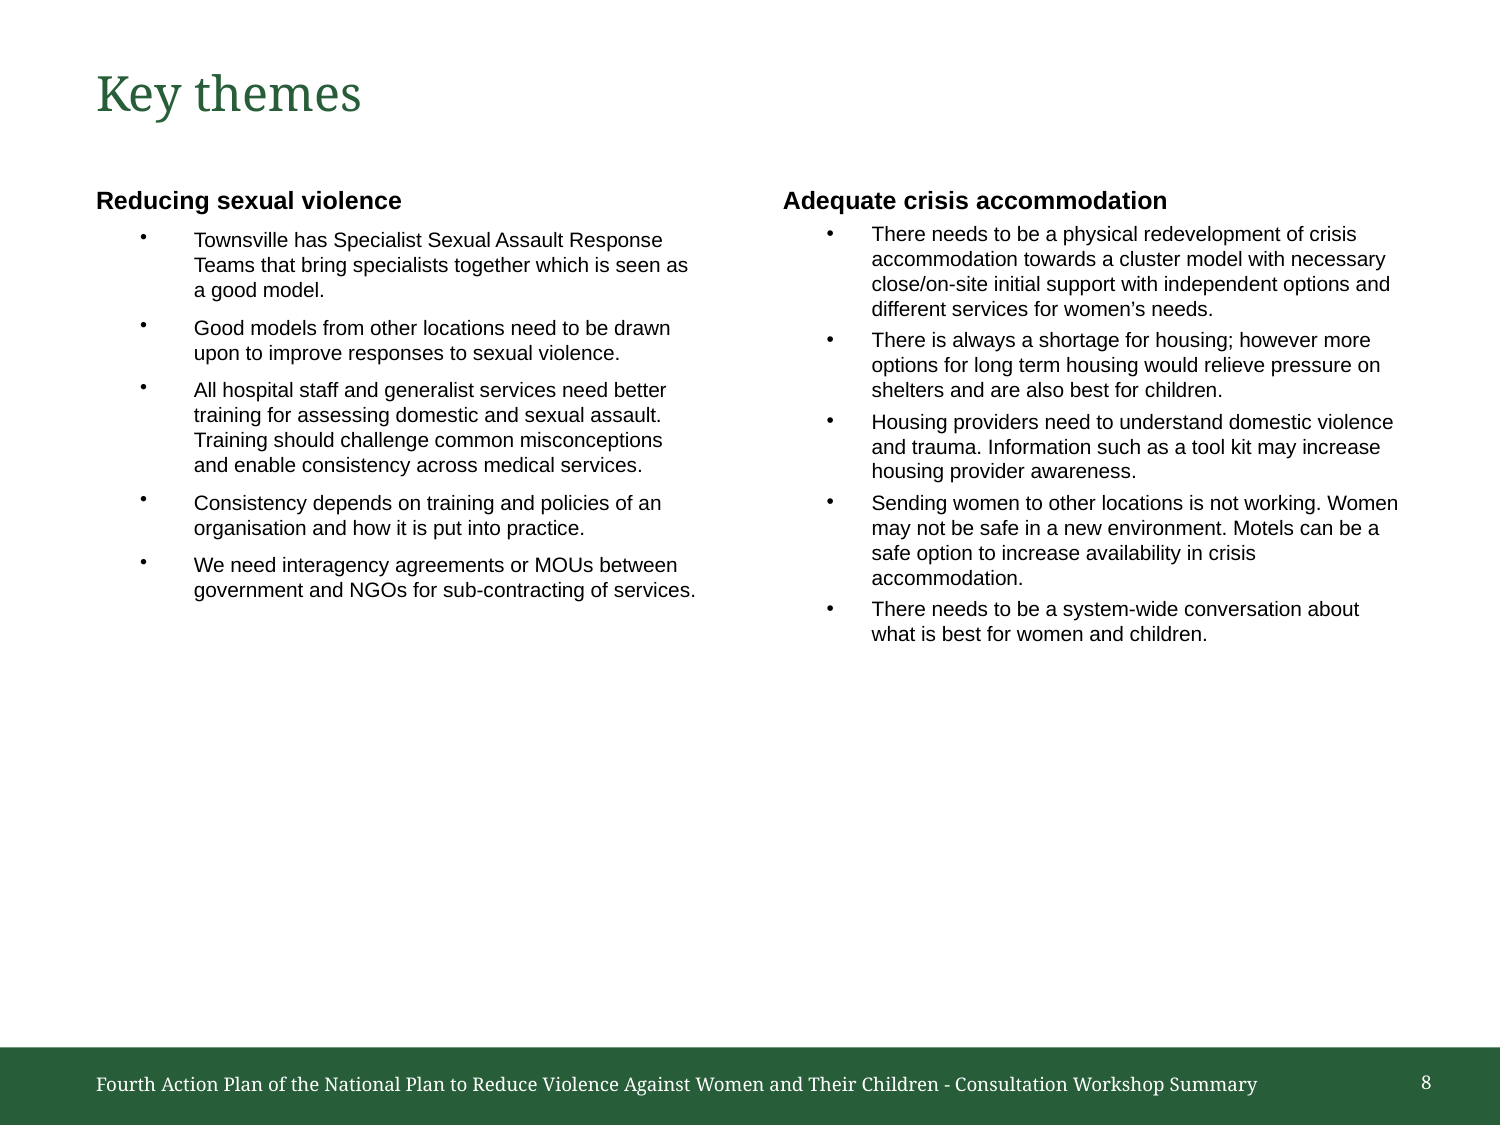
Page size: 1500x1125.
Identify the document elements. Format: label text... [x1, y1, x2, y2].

slide_number 8 [1409, 1072, 1433, 1095]
title Key themes [95, 73, 1405, 129]
text_box Fourth Action Plan of the National Plan to Reduce Violence Against Women and Their Children - Consultation Workshop Summary [96, 1072, 1282, 1095]
list Adequate crisis accommodation There needs to be a physical redevelopment of crisis accommodation towards a cluster model with necessary close/on-site initial support with independent options and different services for women’s needs. There is always a shortage for housing; however more options for long term housing would relieve pressure on shelters and are also best for children. Housing providers need to understand domestic violence and trauma. Information such as a tool kit may increase housing provider awareness. Sending women to other locations is not working. Women may not be safe in a new environment. Motels can be a safe option to increase availability in crisis accommodation. There needs to be a system-wide conversation about what is best for women and children. [782, 184, 1405, 1006]
list Reducing sexual violence Townsville has Specialist Sexual Assault Response Teams that bring specialists together which is seen as a good model. Good models from other locations need to be drawn upon to improve responses to sexual violence. All hospital staff and generalist services need better training for assessing domestic and sexual assault. Training should challenge common misconceptions and enable consistency across medical services. Consistency depends on training and policies of an organisation and how it is put into practice. We need interagency agreements or MOUs between government and NGOs for sub-contracting of services. [95, 184, 718, 1006]
